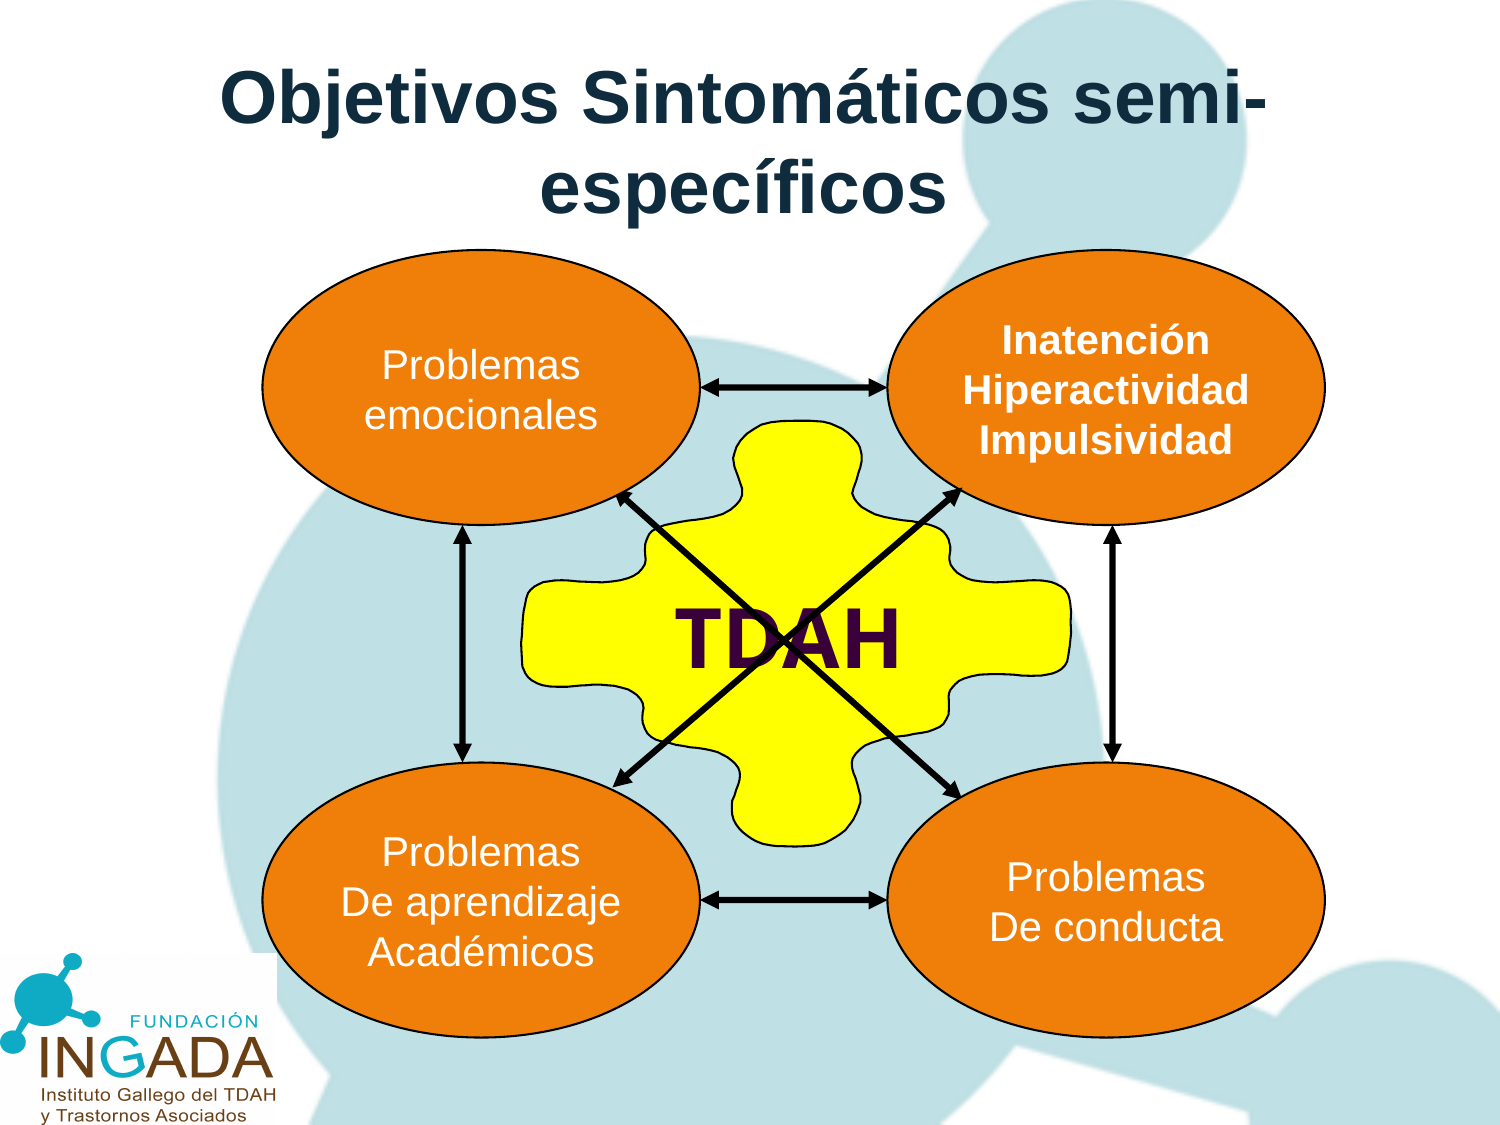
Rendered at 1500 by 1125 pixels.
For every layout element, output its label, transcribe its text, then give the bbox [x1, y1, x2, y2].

title Objetivos Sintomáticos semi-específicos [23, 45, 1465, 233]
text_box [891, 487, 963, 523]
text_box Inatención Hiperactividad Impulsividad [891, 249, 1325, 523]
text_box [262, 534, 882, 1038]
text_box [887, 524, 1326, 1038]
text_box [262, 249, 888, 526]
picture [0, 953, 277, 1125]
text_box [891, 420, 1072, 523]
